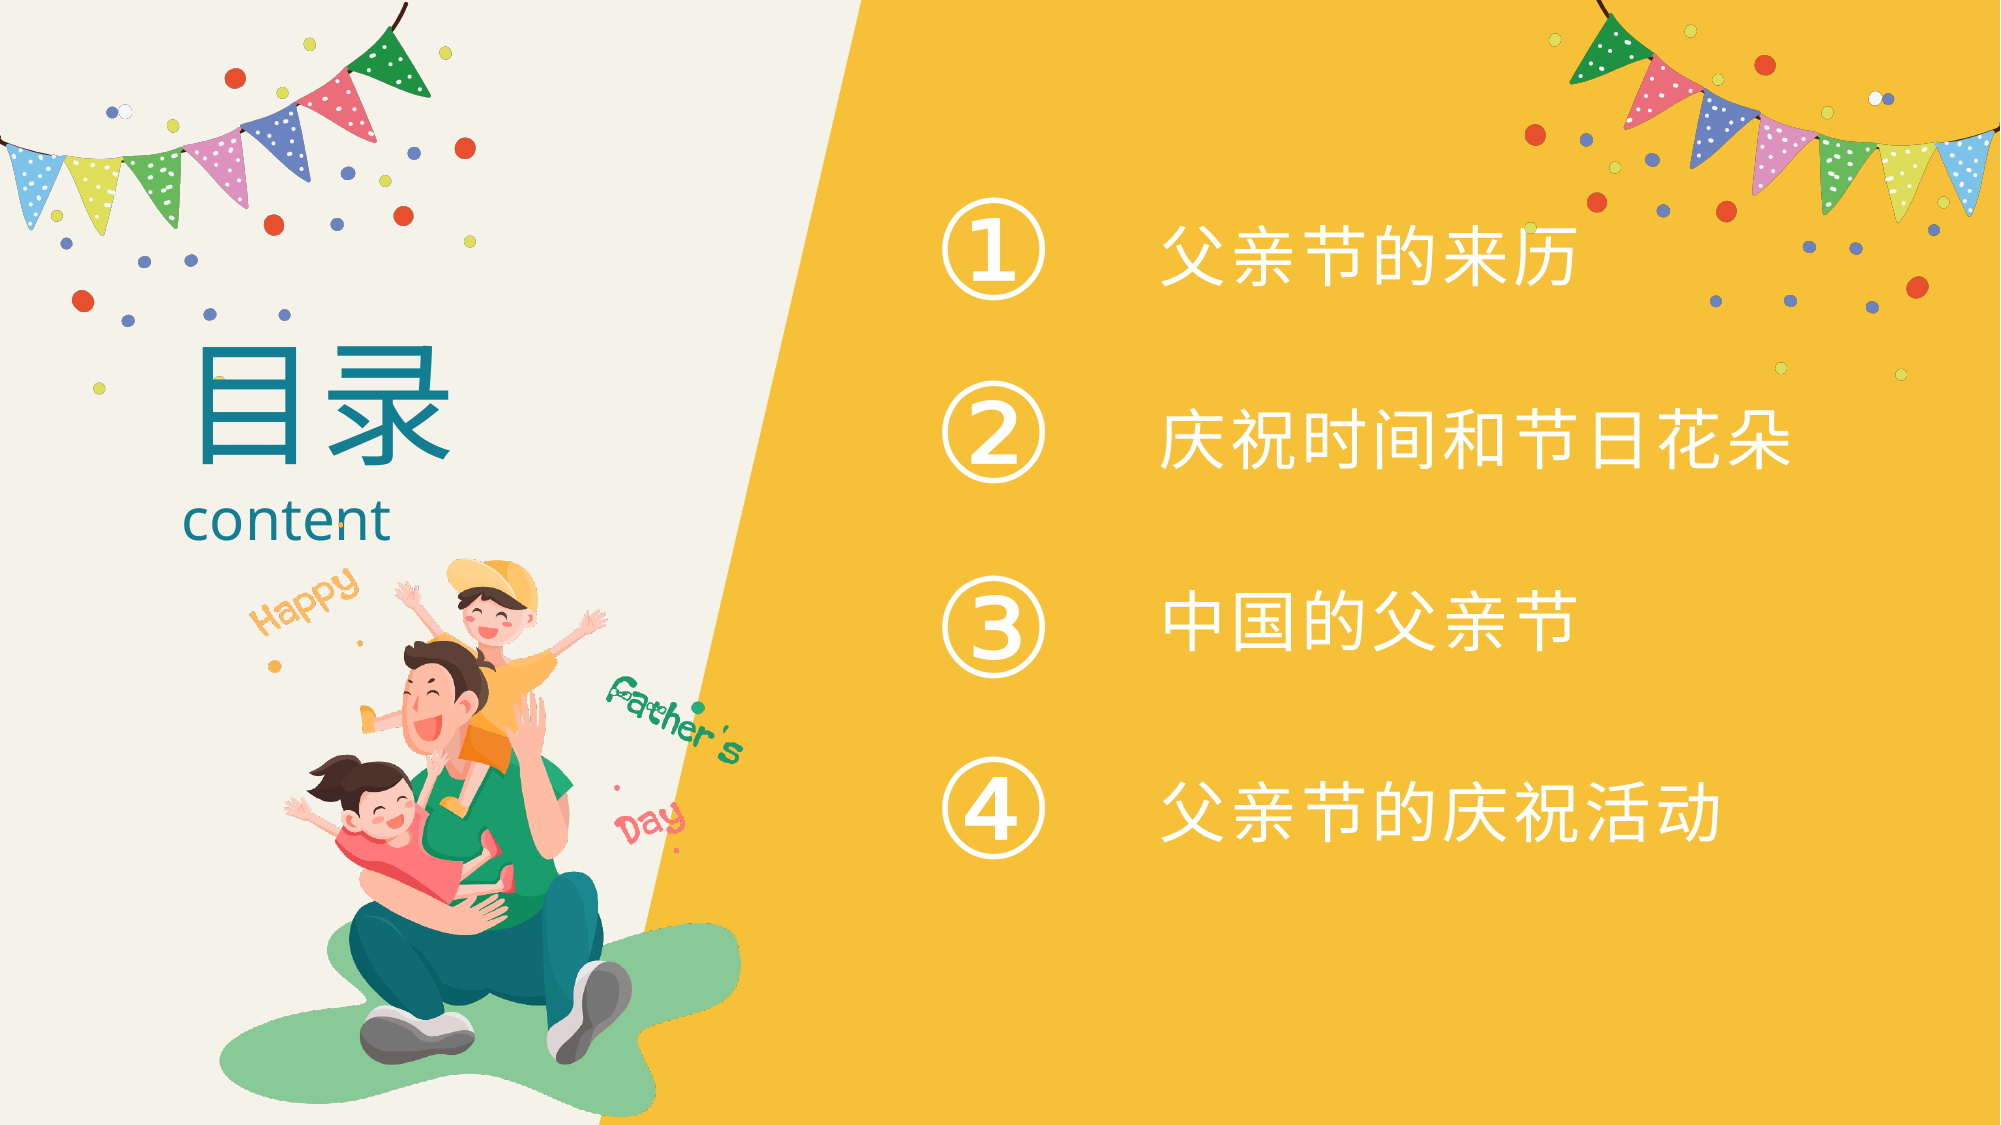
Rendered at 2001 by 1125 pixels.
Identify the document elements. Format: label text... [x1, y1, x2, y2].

text_box 目录 content [167, 309, 577, 465]
text_box 庆祝时间和节日花朵 [1144, 390, 1844, 486]
text_box 父亲节的来历 [1144, 207, 1438, 303]
picture [1405, 0, 2000, 497]
text_box 中国的父亲节 [1144, 572, 1663, 668]
text_box ① [917, 154, 1144, 335]
picture [0, 0, 973, 1125]
text_box ④ [973, 713, 1144, 894]
text_box 父亲节的庆祝活动 [1144, 755, 1772, 859]
text_box ② [917, 337, 1144, 518]
text_box ③ [973, 532, 1144, 712]
